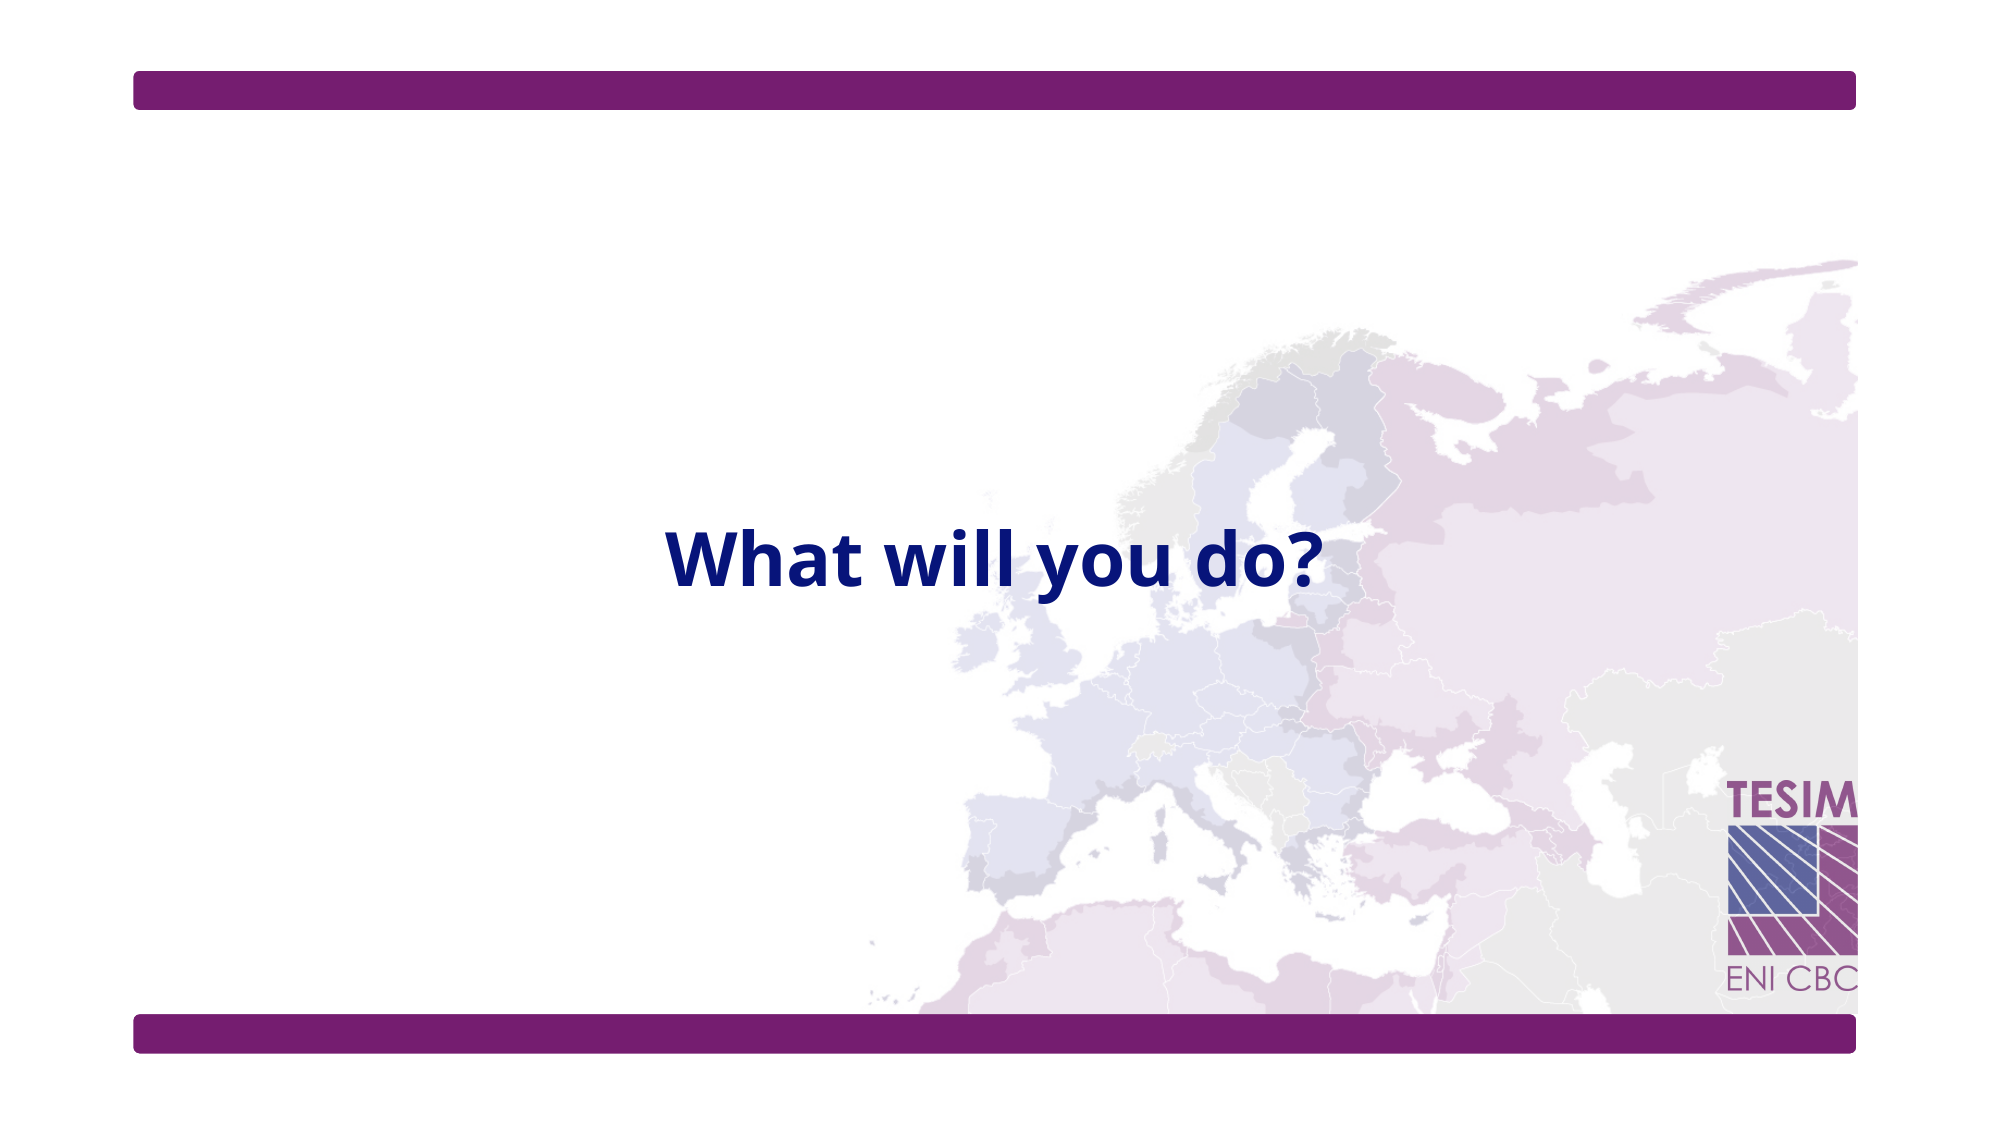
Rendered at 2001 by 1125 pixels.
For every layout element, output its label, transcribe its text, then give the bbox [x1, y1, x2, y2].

title What will you do? [244, 366, 1745, 758]
picture [1727, 780, 1858, 991]
